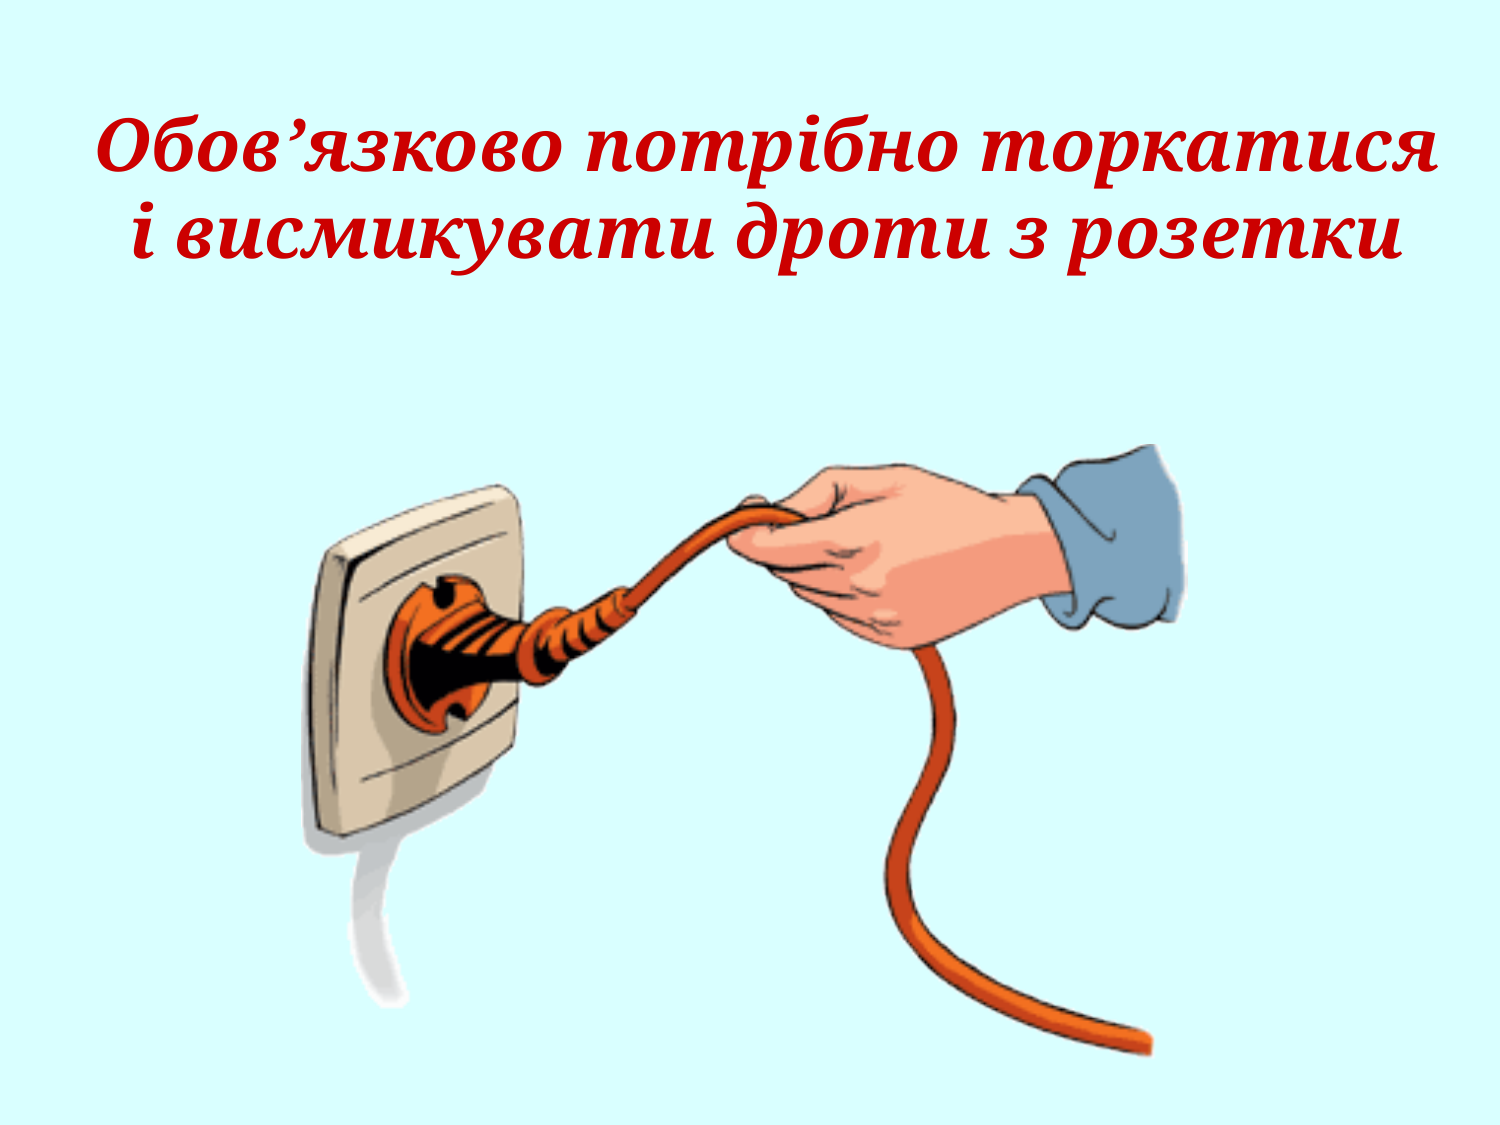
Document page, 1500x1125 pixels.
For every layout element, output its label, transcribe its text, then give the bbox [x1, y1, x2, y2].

picture [300, 444, 1188, 1086]
title Обов’язково потрібно торкатися і висмикувати дроти з розетки [75, 45, 1459, 327]
